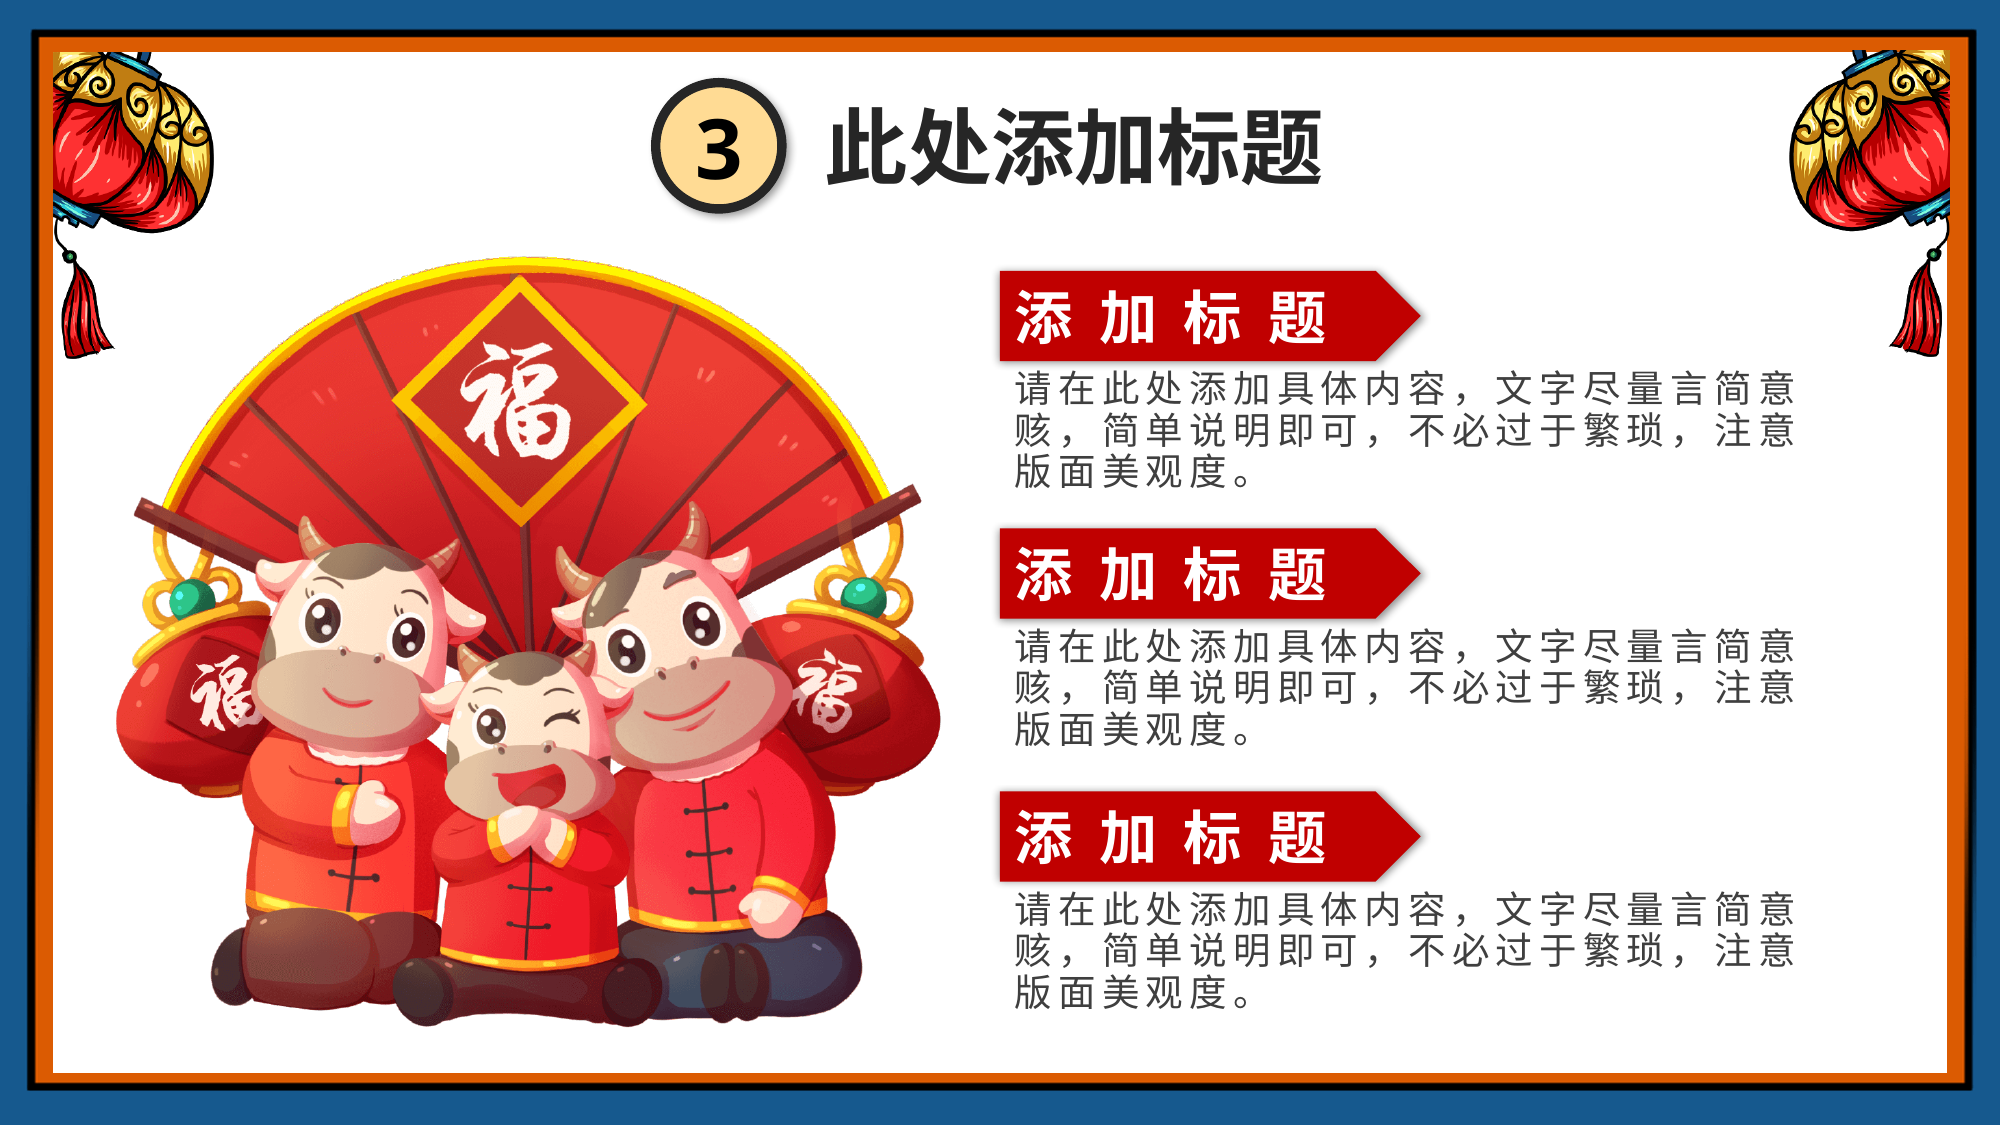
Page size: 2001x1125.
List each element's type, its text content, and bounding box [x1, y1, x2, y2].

text_box 添 加 标 题 [998, 790, 1423, 883]
text_box 请在此处添加具体内容，文字尽量言简意赅，简单说明即可，不必过于繁琐，注意版面美观度。 [999, 618, 1834, 759]
text_box 添 加 标 题 [998, 269, 1423, 363]
text_box 3 [654, 81, 783, 189]
text_box 添 加 标 题 [998, 527, 1423, 620]
picture [0, 0, 2000, 1125]
text_box 请在此处添加具体内容，文字尽量言简意赅，简单说明即可，不必过于繁琐，注意版面美观度。 [999, 881, 1834, 1022]
text_box 请在此处添加具体内容，文字尽量言简意赅，简单说明即可，不必过于繁琐，注意版面美观度。 [999, 360, 1834, 501]
text_box 此处添加标题 [809, 87, 1340, 203]
